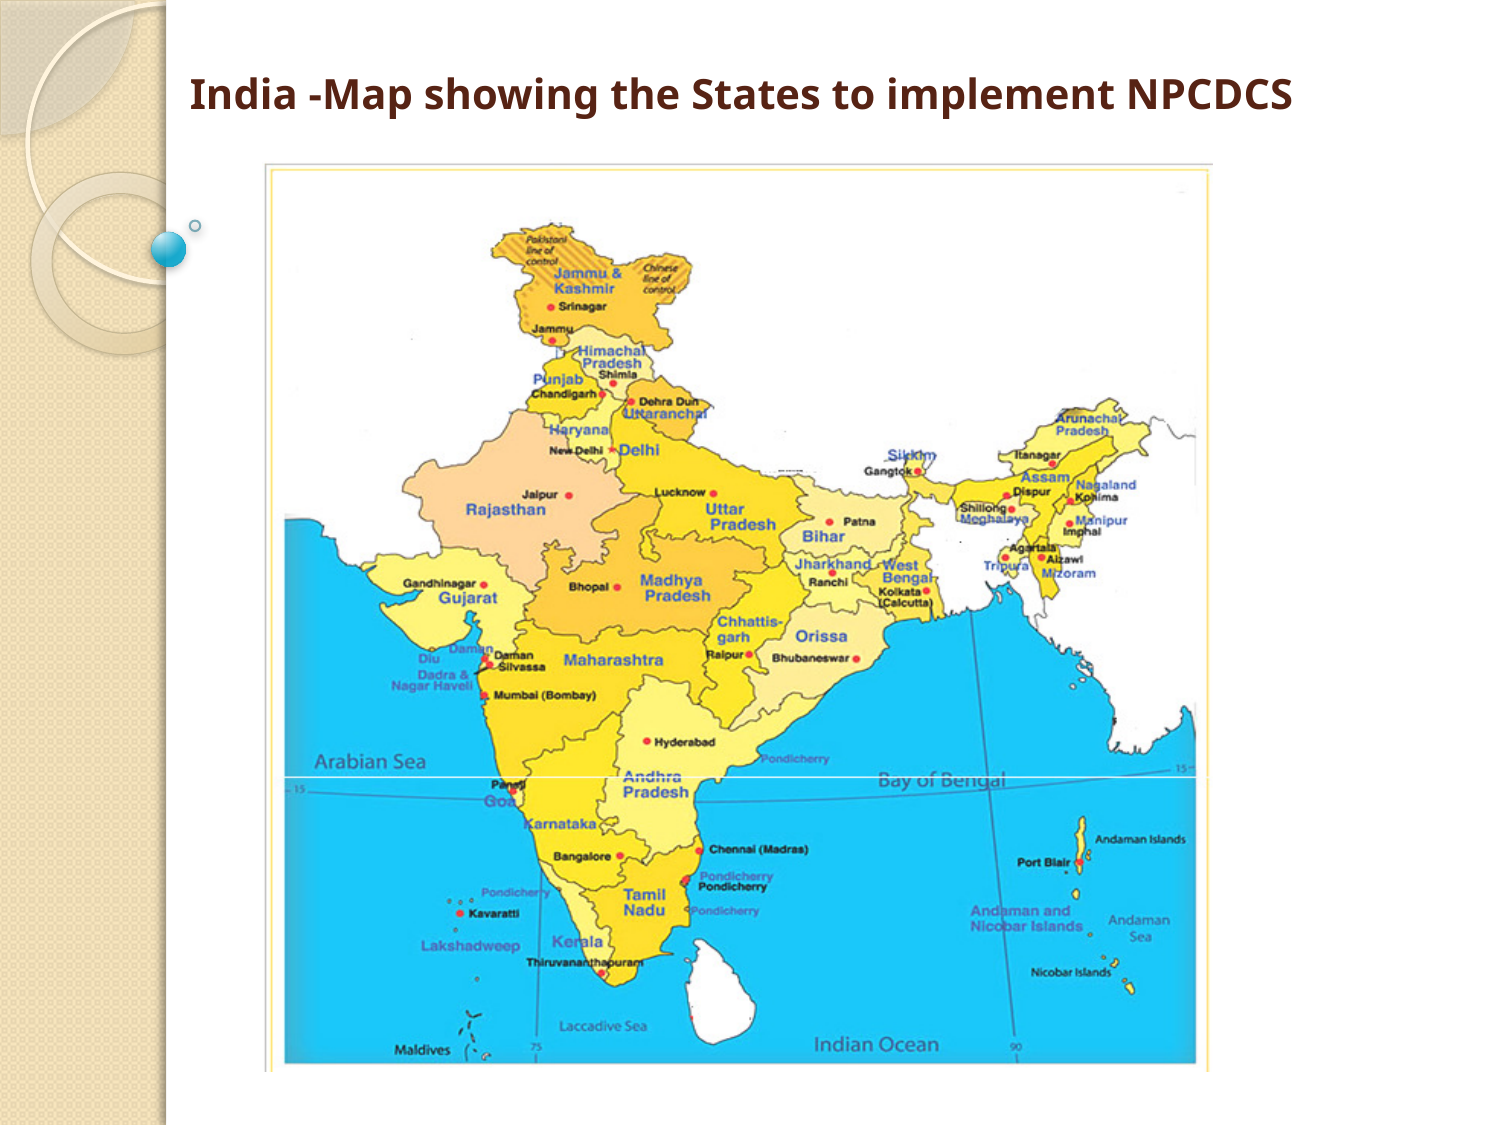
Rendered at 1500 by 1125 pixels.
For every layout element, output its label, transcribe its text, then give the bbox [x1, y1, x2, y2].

picture [262, 161, 1213, 1072]
title India -Map showing the States to implement NPCDCS [174, 0, 1388, 125]
